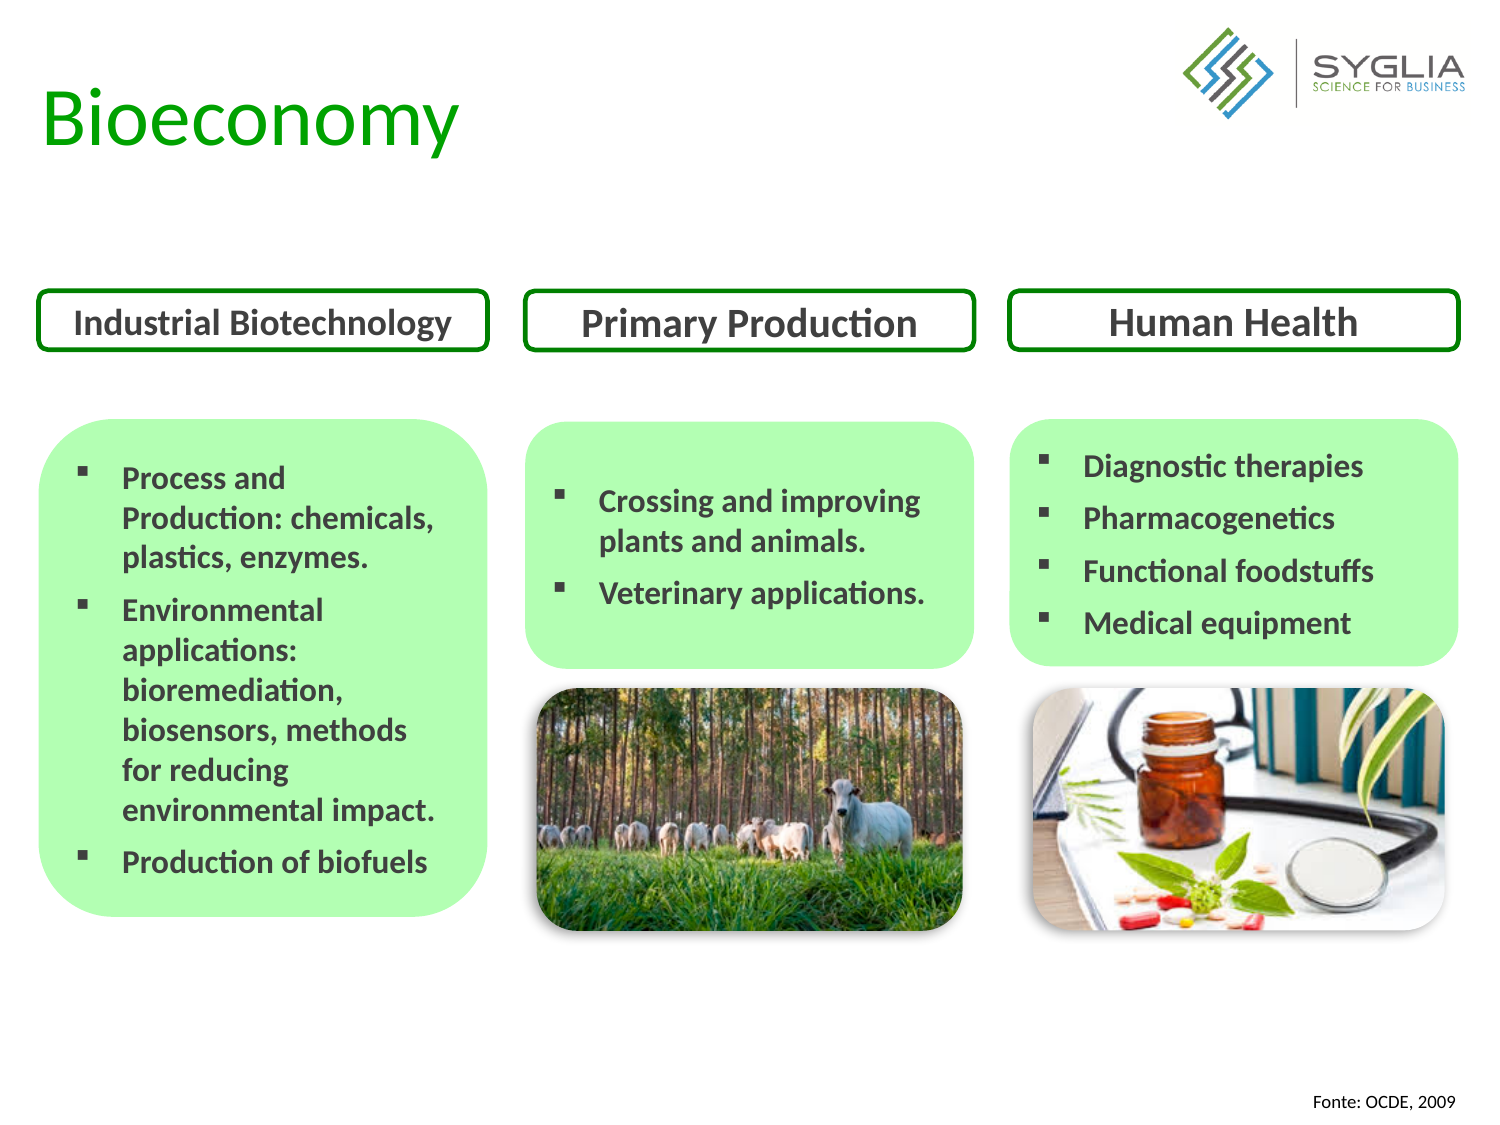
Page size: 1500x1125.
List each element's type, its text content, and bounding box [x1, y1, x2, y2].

text_box Diagnostic therapies Pharmacogenetics Functional foodstuffs Medical equipment [1007, 417, 1460, 668]
text_box Bioeconomy [26, 54, 1271, 154]
text_box Crossing and improving plants and animals. Veterinary applications. [523, 420, 976, 671]
text_box Primary Production [523, 289, 976, 352]
text_box Fonte: OCDE, 2009 [915, 1082, 1471, 1120]
text_box Human Health [1007, 289, 1460, 352]
picture [1175, 20, 1471, 126]
text_box Industrial Biotechnology [36, 289, 490, 352]
picture [536, 687, 963, 932]
text_box Process and Production: chemicals, plastics, enzymes. Environmental applications: bioremediation, biosensors, methods for reducing environmental impact. Production of biofuels [36, 417, 490, 919]
picture [1032, 687, 1445, 931]
